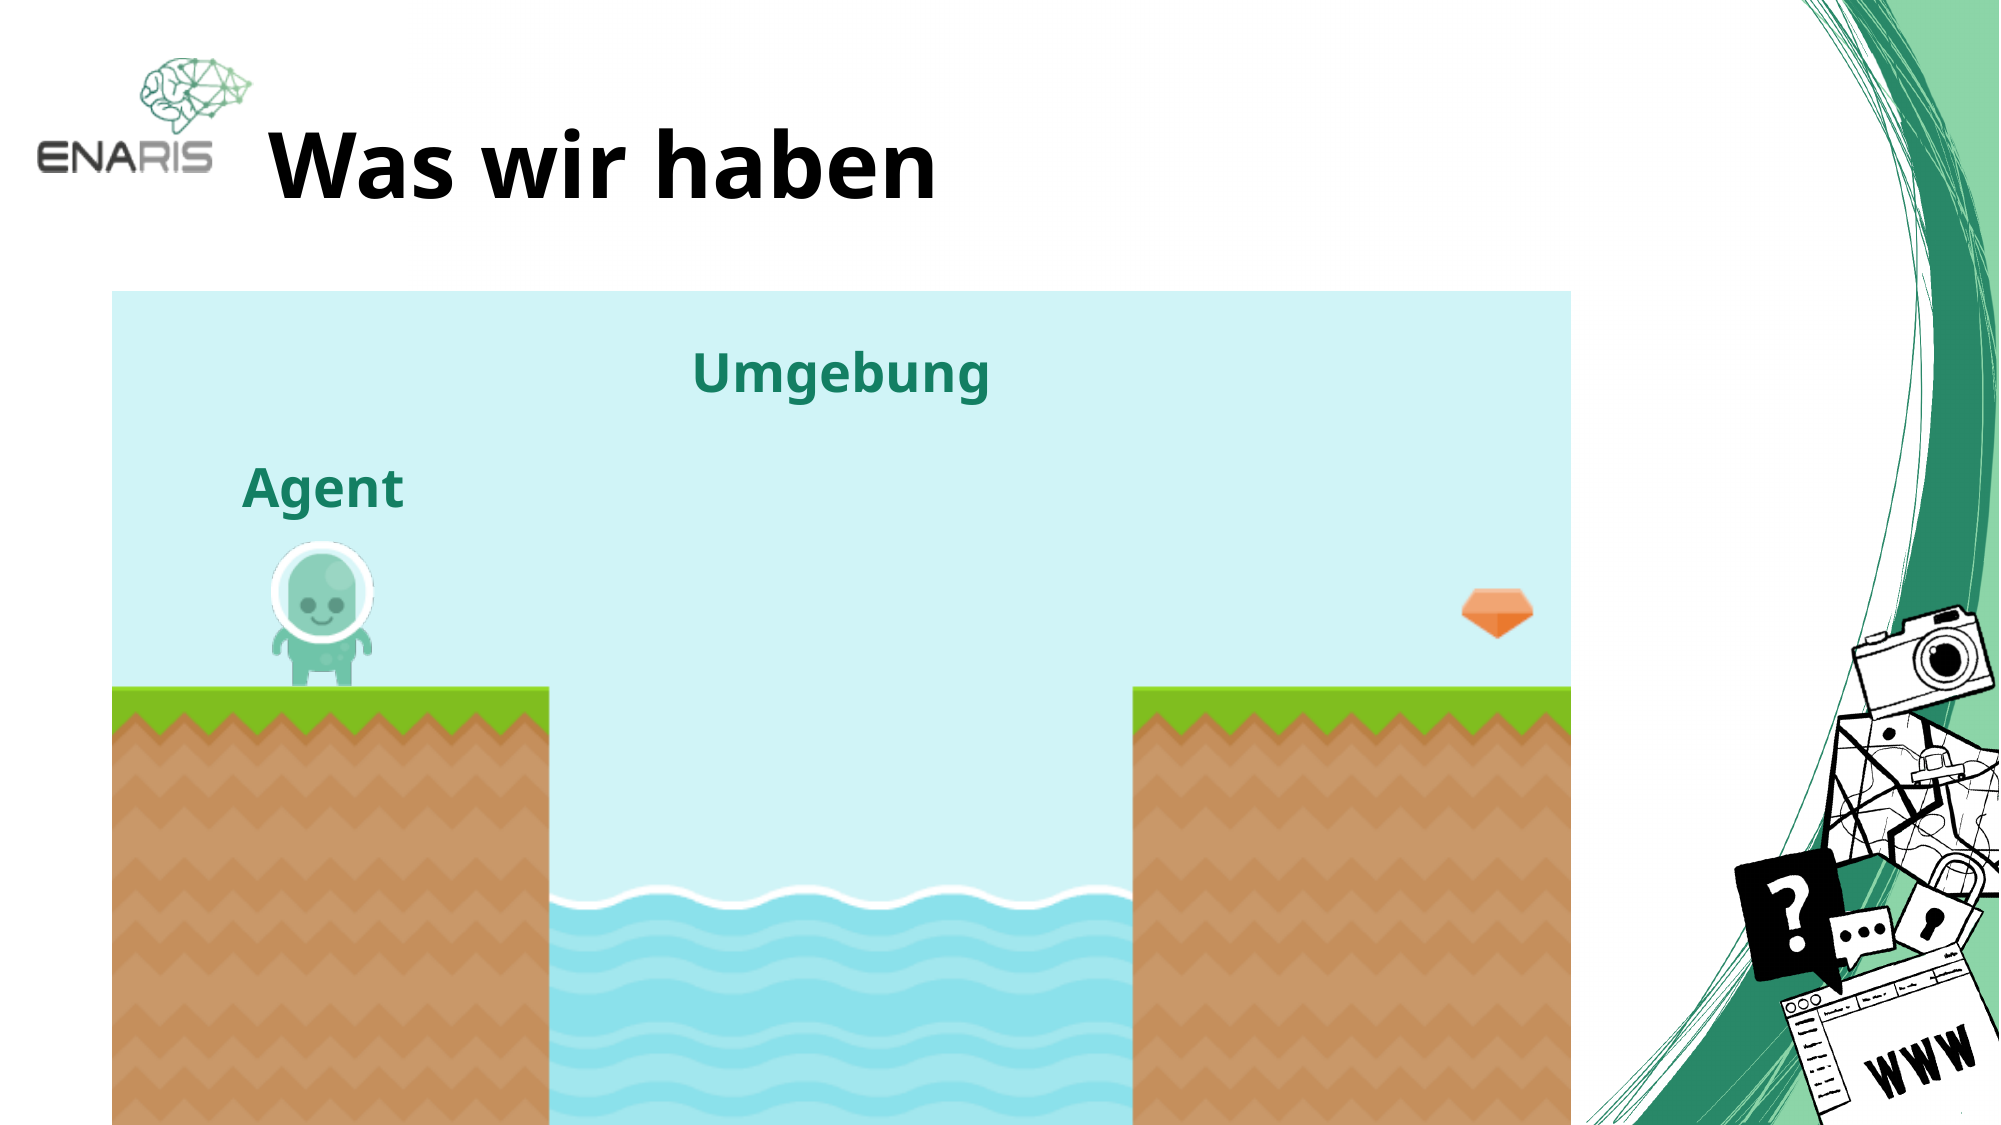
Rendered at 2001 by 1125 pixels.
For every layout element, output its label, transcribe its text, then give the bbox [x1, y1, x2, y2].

picture [37, 58, 254, 173]
picture [112, 0, 1999, 1125]
title Was wir haben [253, 59, 1863, 278]
